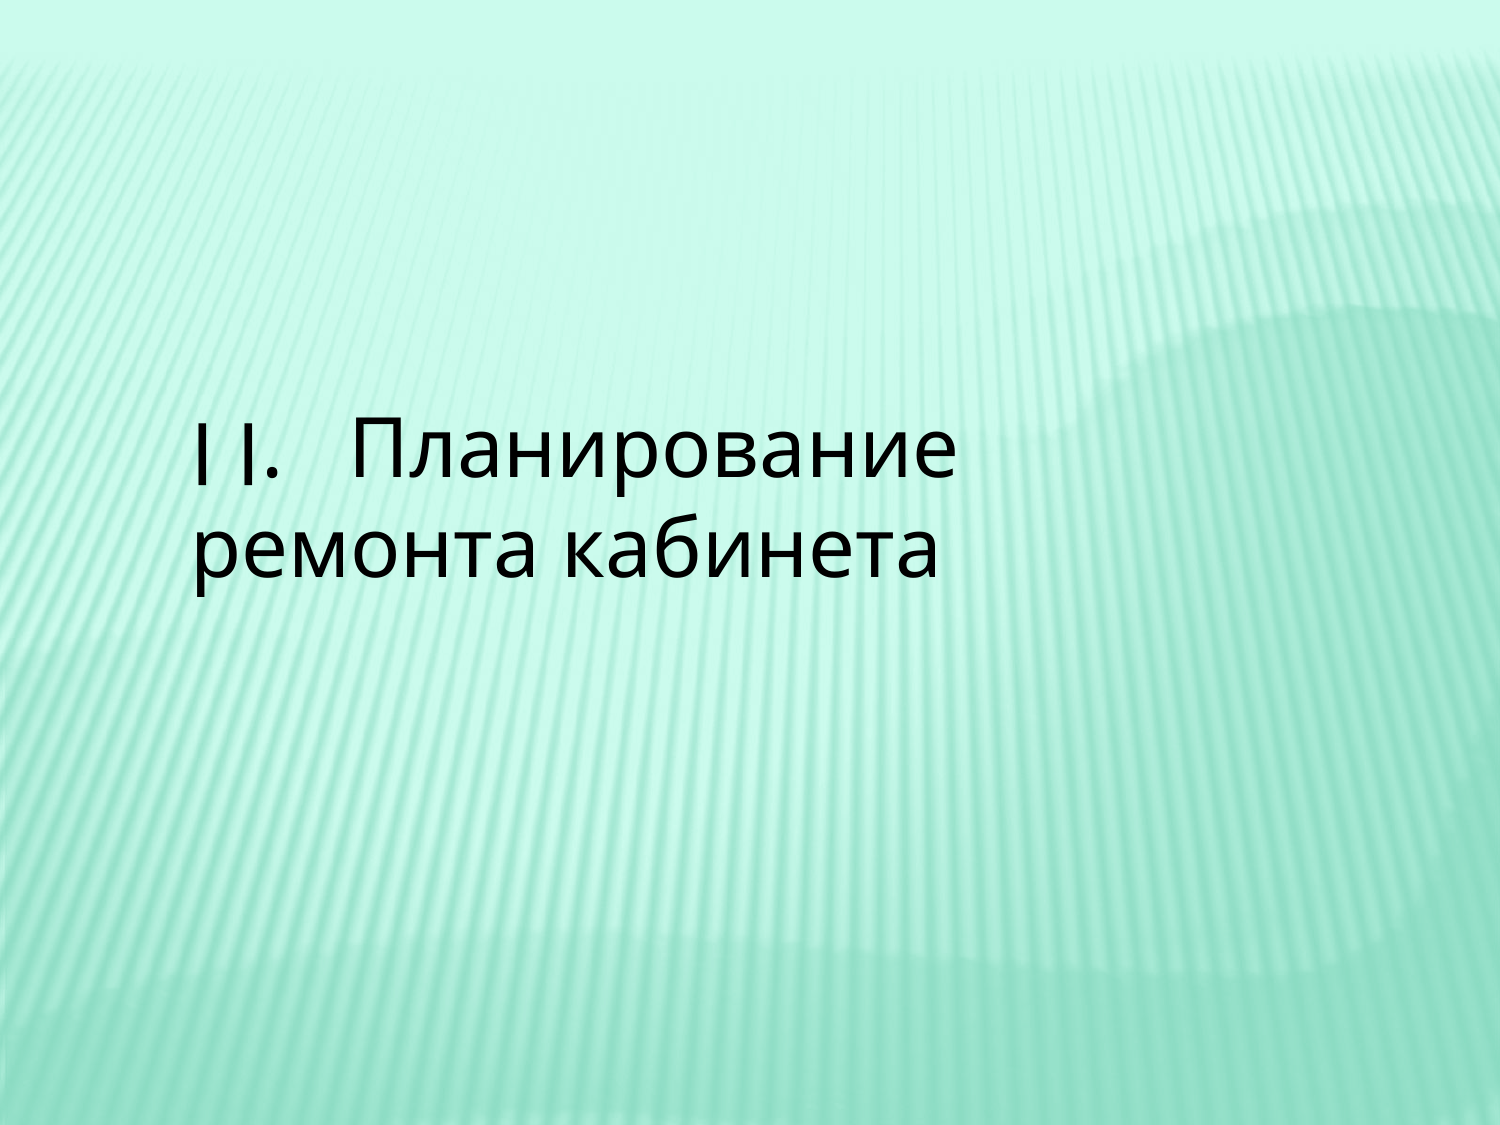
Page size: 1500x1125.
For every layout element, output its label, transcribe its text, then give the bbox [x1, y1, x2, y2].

text_box ׀ ׀. Планирование ремонта кабинета [175, 386, 1184, 602]
